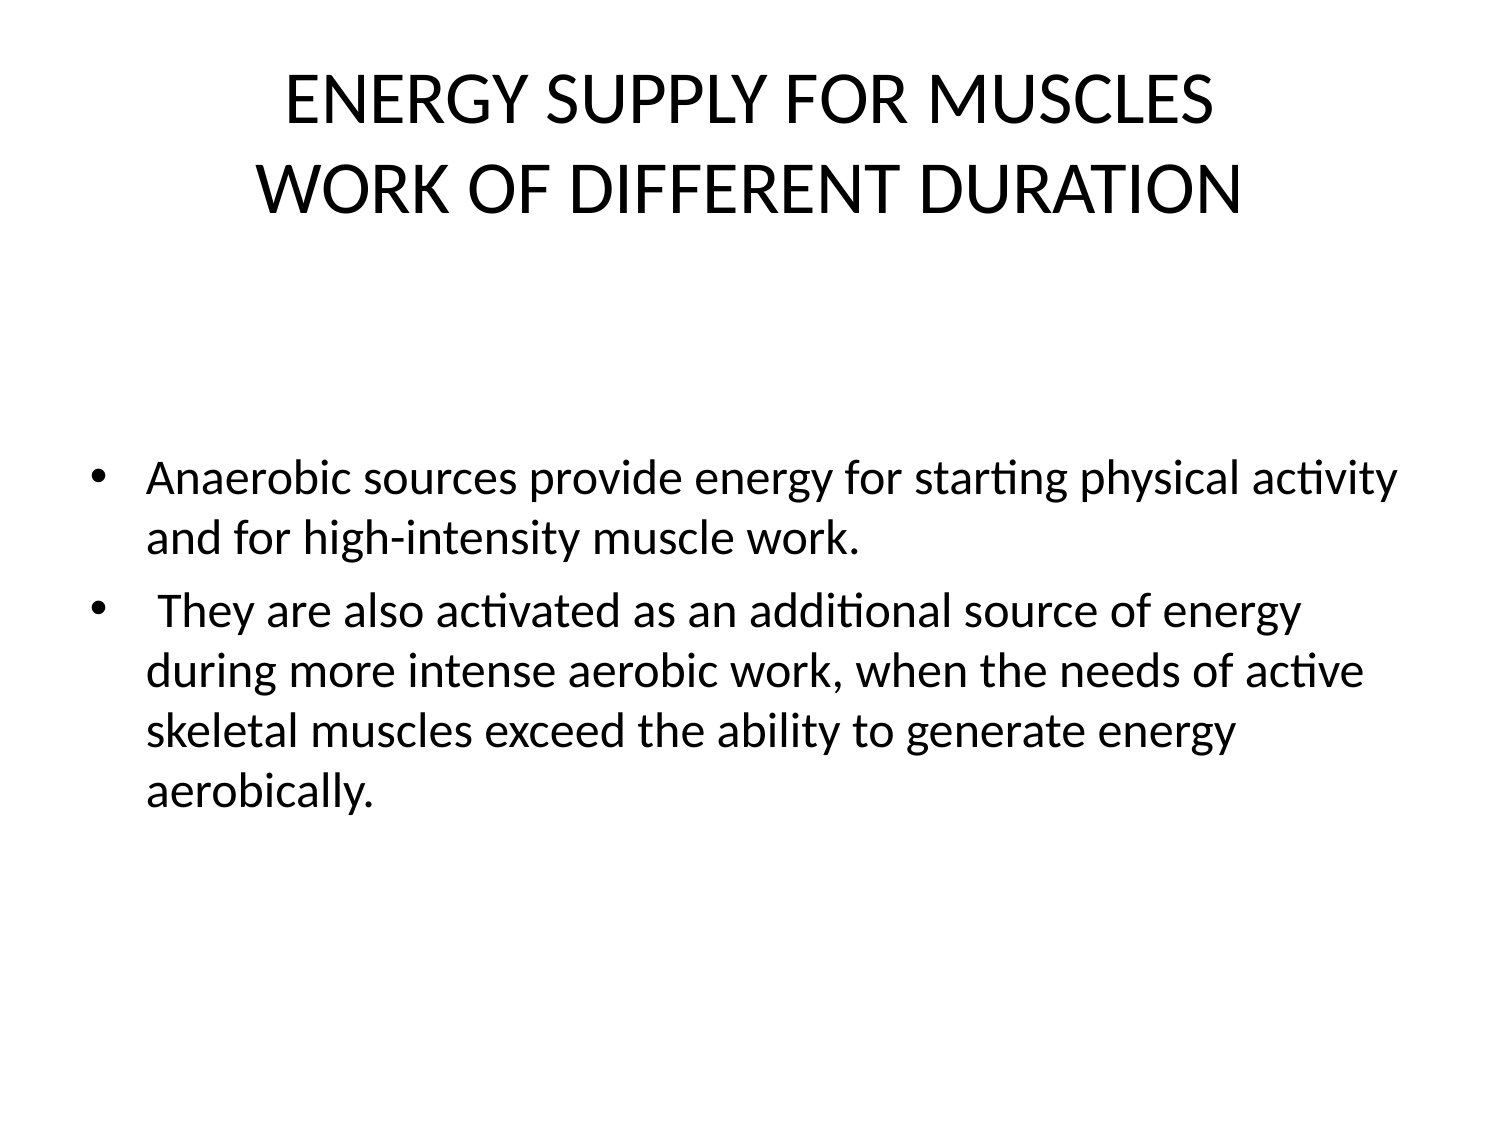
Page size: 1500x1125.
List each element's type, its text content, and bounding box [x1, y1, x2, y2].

text_box ENERGY SUPPLY FOR MUSCLES WORK OF DIFFERENT DURATION [74, 45, 1425, 233]
text_box Anaerobic sources provide energy for starting physical activity and for high-intensity muscle work. They are also activated as an additional source of energy during more intense aerobic work, when the needs of active skeletal muscles exceed the ability to generate energy aerobically. [74, 437, 1425, 1005]
